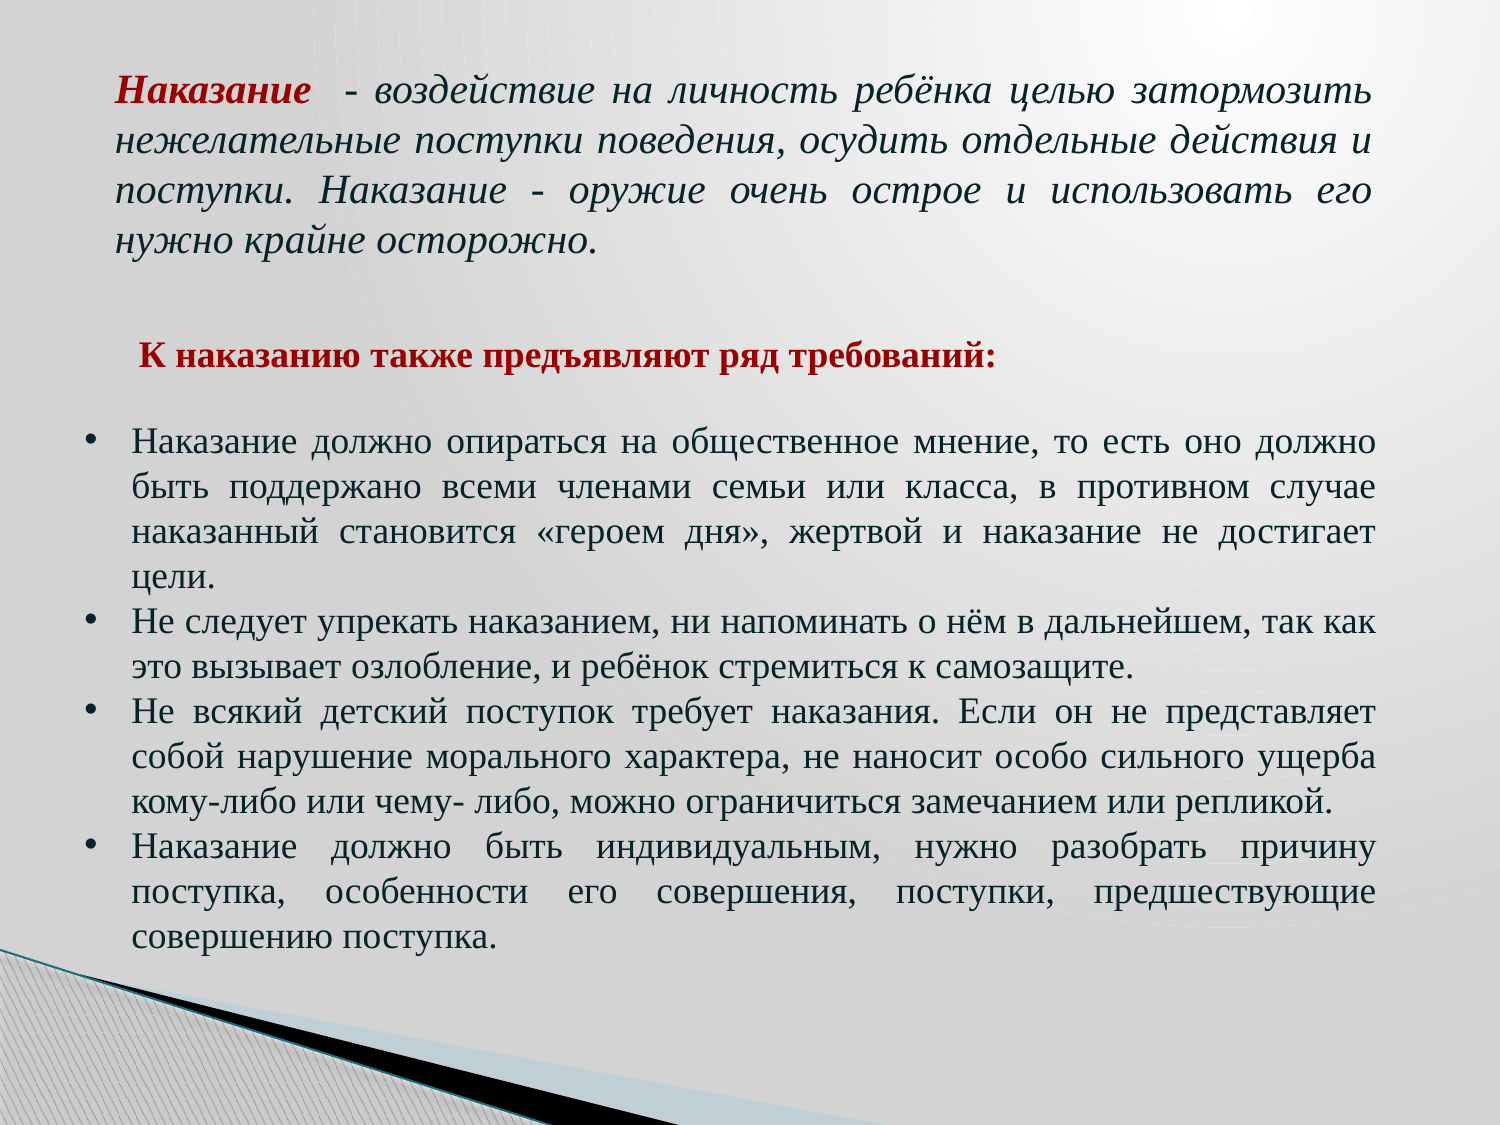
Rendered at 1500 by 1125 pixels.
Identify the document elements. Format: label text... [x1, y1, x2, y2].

text_box Наказание - воздействие на личность ребёнка целью затормозить нежелательные поступки поведения, осудить отдельные действия и поступки. Наказание - оружие очень острое и использовать его нужно крайне осторожно. [100, 54, 1388, 270]
text_box Наказание должно опираться на общественное мнение, то есть оно должно быть поддержано всеми членами семьи или класса, в противном случае наказанный становится «героем дня», жертвой и наказание не достигает цели. Не следует упрекать наказанием, ни напоминать о нём в дальнейшем, так как это вызывает озлобление, и ребёнок стремиться к самозащите. Не всякий детский поступок требует наказания. Если он не представляет собой нарушение морального характера, не наносит особо сильного ущерба кому-либо или чему- либо, можно ограничиться замечанием или репликой. Наказание должно быть индивидуальным, нужно разобрать причину поступка, особенности его совершения, поступки, предшествующие совершению поступка. [69, 408, 1393, 964]
text_box К наказанию также предъявляют ряд требований: [123, 322, 1223, 383]
